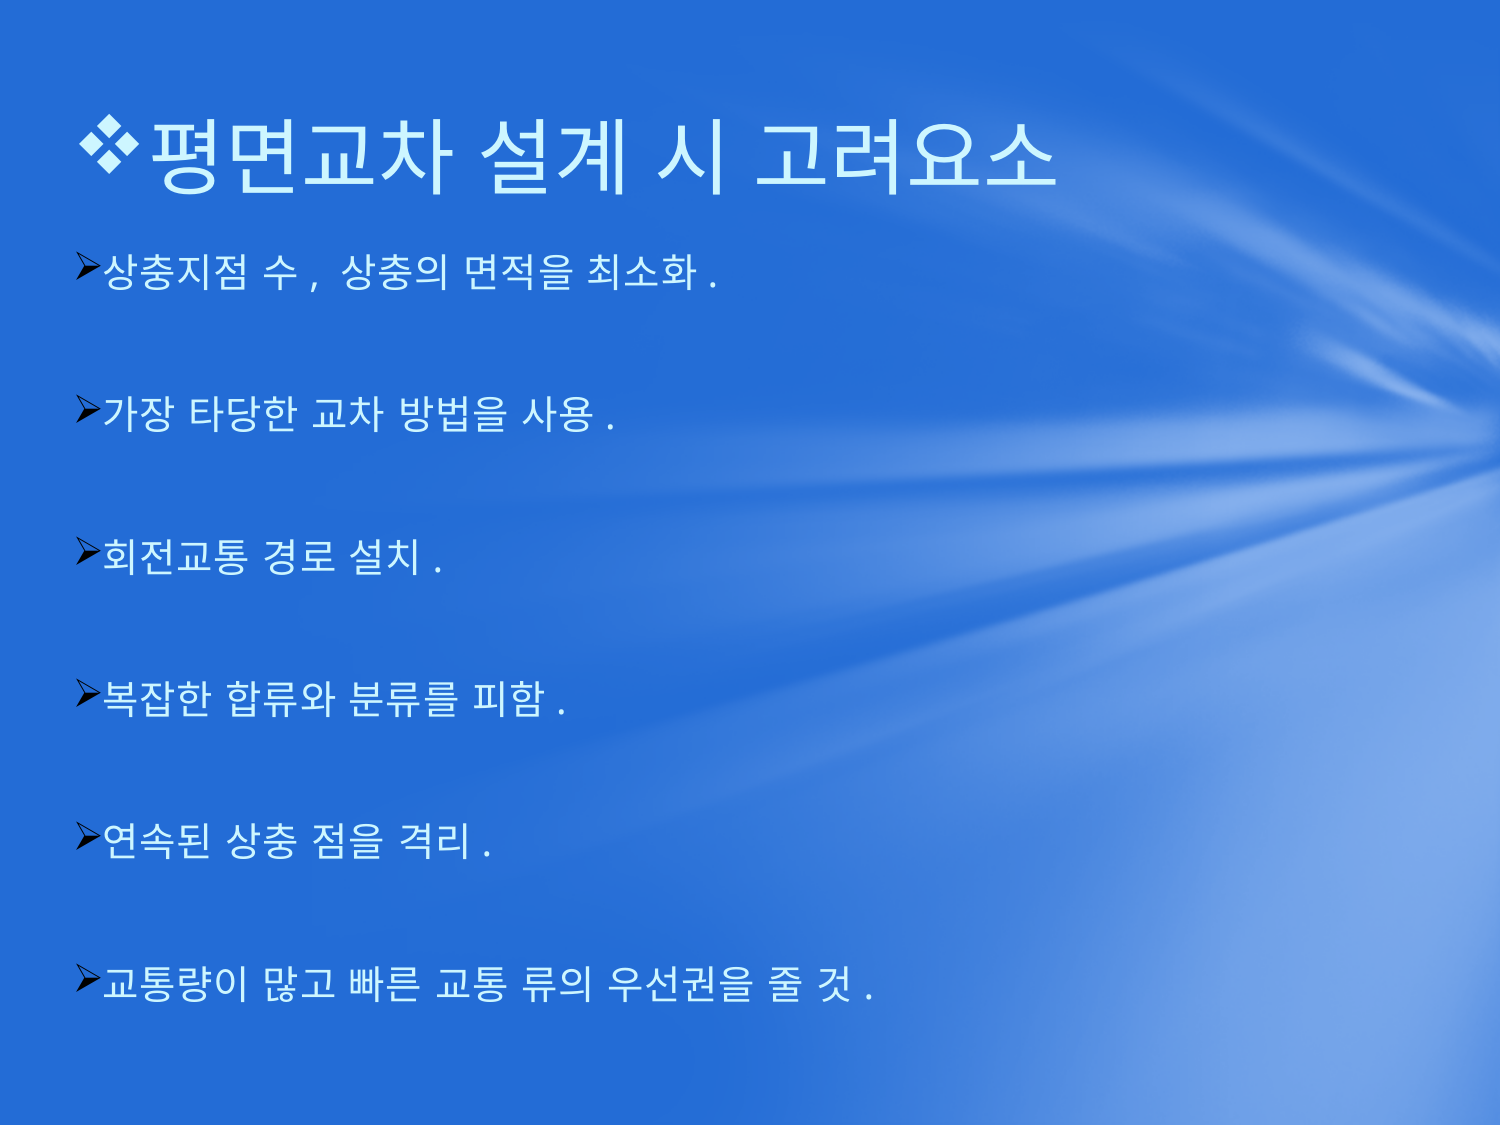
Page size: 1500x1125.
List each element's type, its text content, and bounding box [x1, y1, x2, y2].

title 평면교차 설계 시 고려요소 [57, 37, 1318, 213]
list 상충지점 수, 상충의 면적을 최소화. 가장 타당한 교차 방법을 사용. 회전교통 경로 설치. 복잡한 합류와 분류를 피함. 연속된 상충 점을 격리. 교통량이 많고 빠른 교통 류의 우선권을 줄 것. [57, 239, 1318, 1015]
